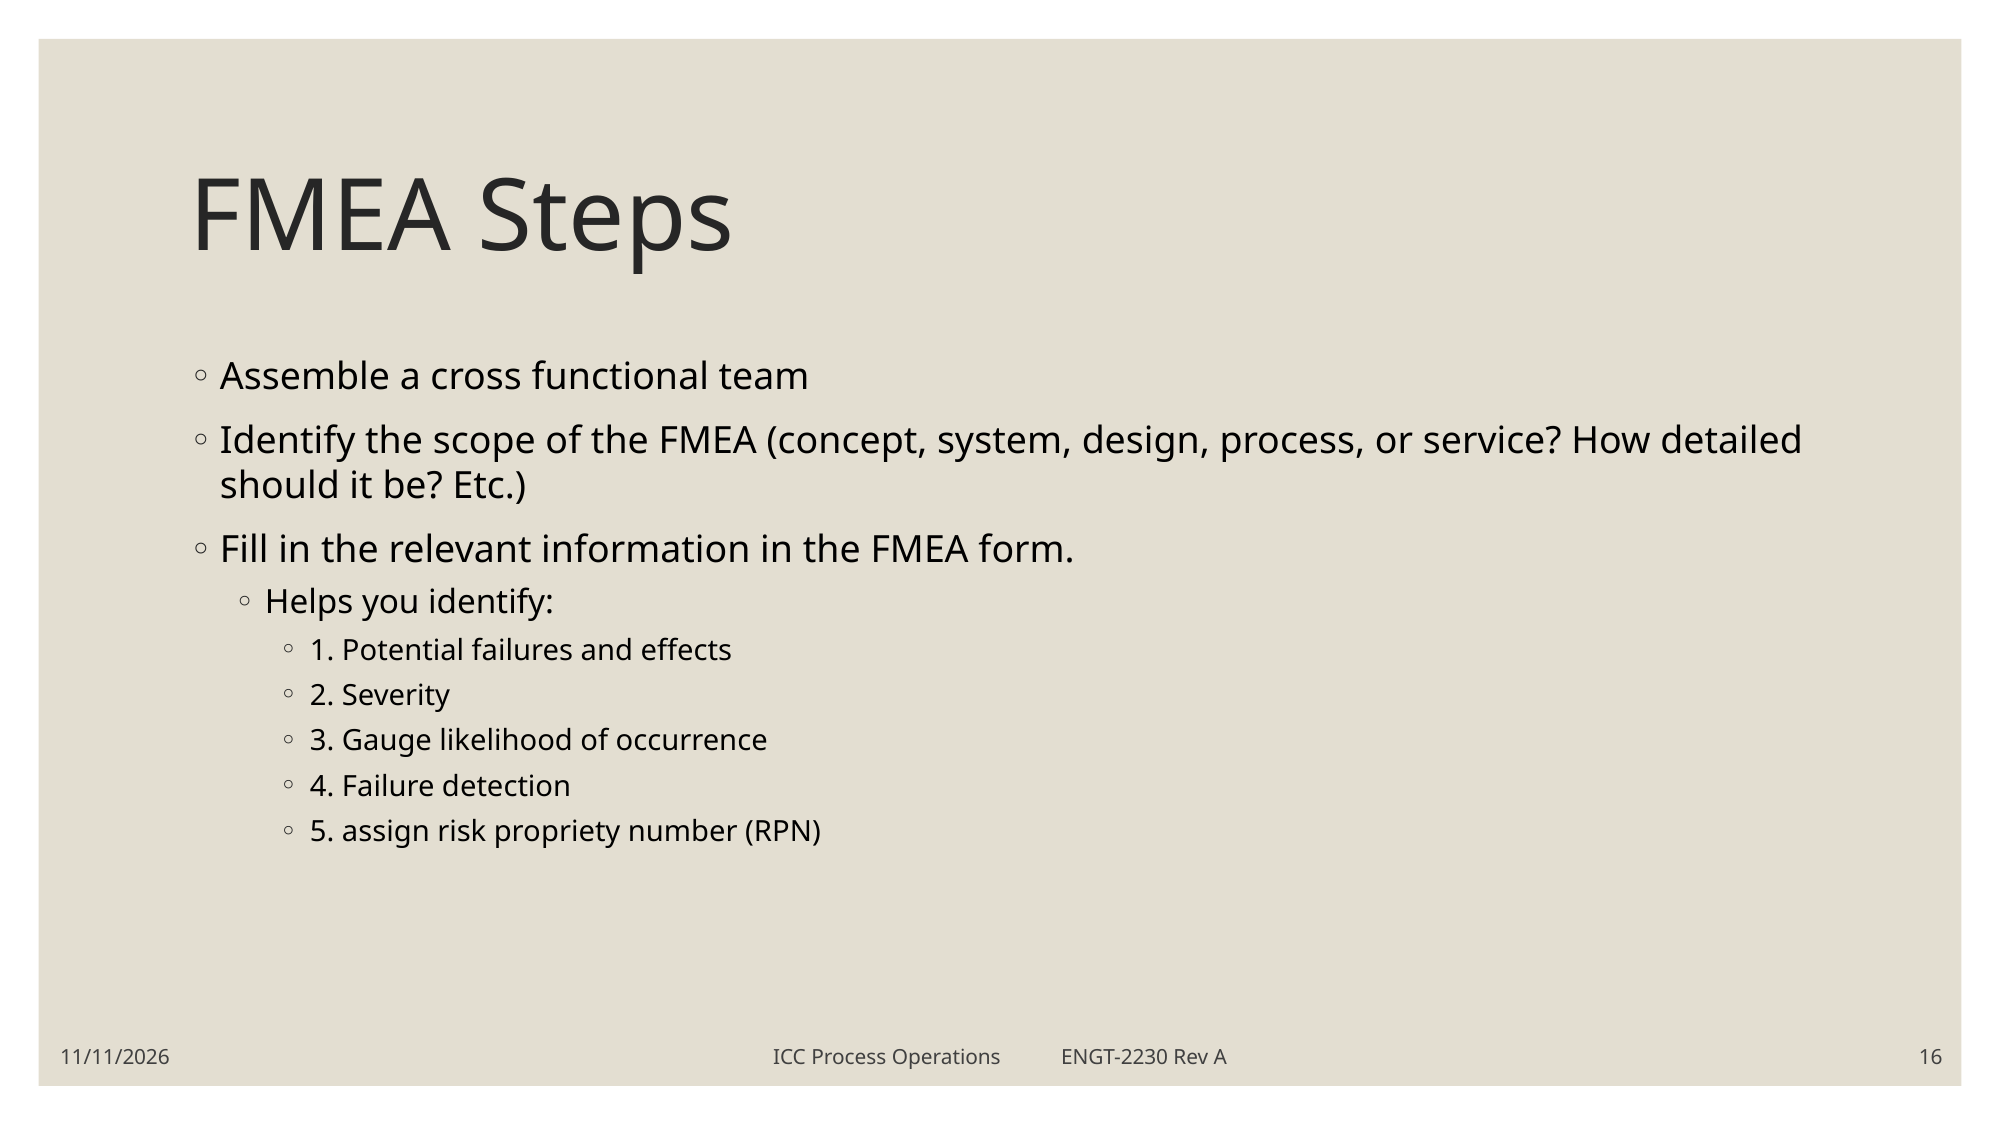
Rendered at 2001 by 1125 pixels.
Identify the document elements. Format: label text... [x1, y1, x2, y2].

list Assemble a cross functional team Identify the scope of the FMEA (concept, system, design, process, or service? How detailed should it be? Etc.) Fill in the relevant information in the FMEA form. Helps you identify: 1. Potential failures and effects 2. Severity 3. Gauge likelihood of occurrence 4. Failure detection 5. assign risk propriety number (RPN) [174, 345, 1825, 990]
title FMEA Steps [174, 105, 1825, 331]
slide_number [45, 1034, 495, 1080]
footer ICC Process Operations ENGT-2230 Rev A [572, 1034, 1428, 1080]
slide_number 16 [1717, 1034, 1958, 1080]
